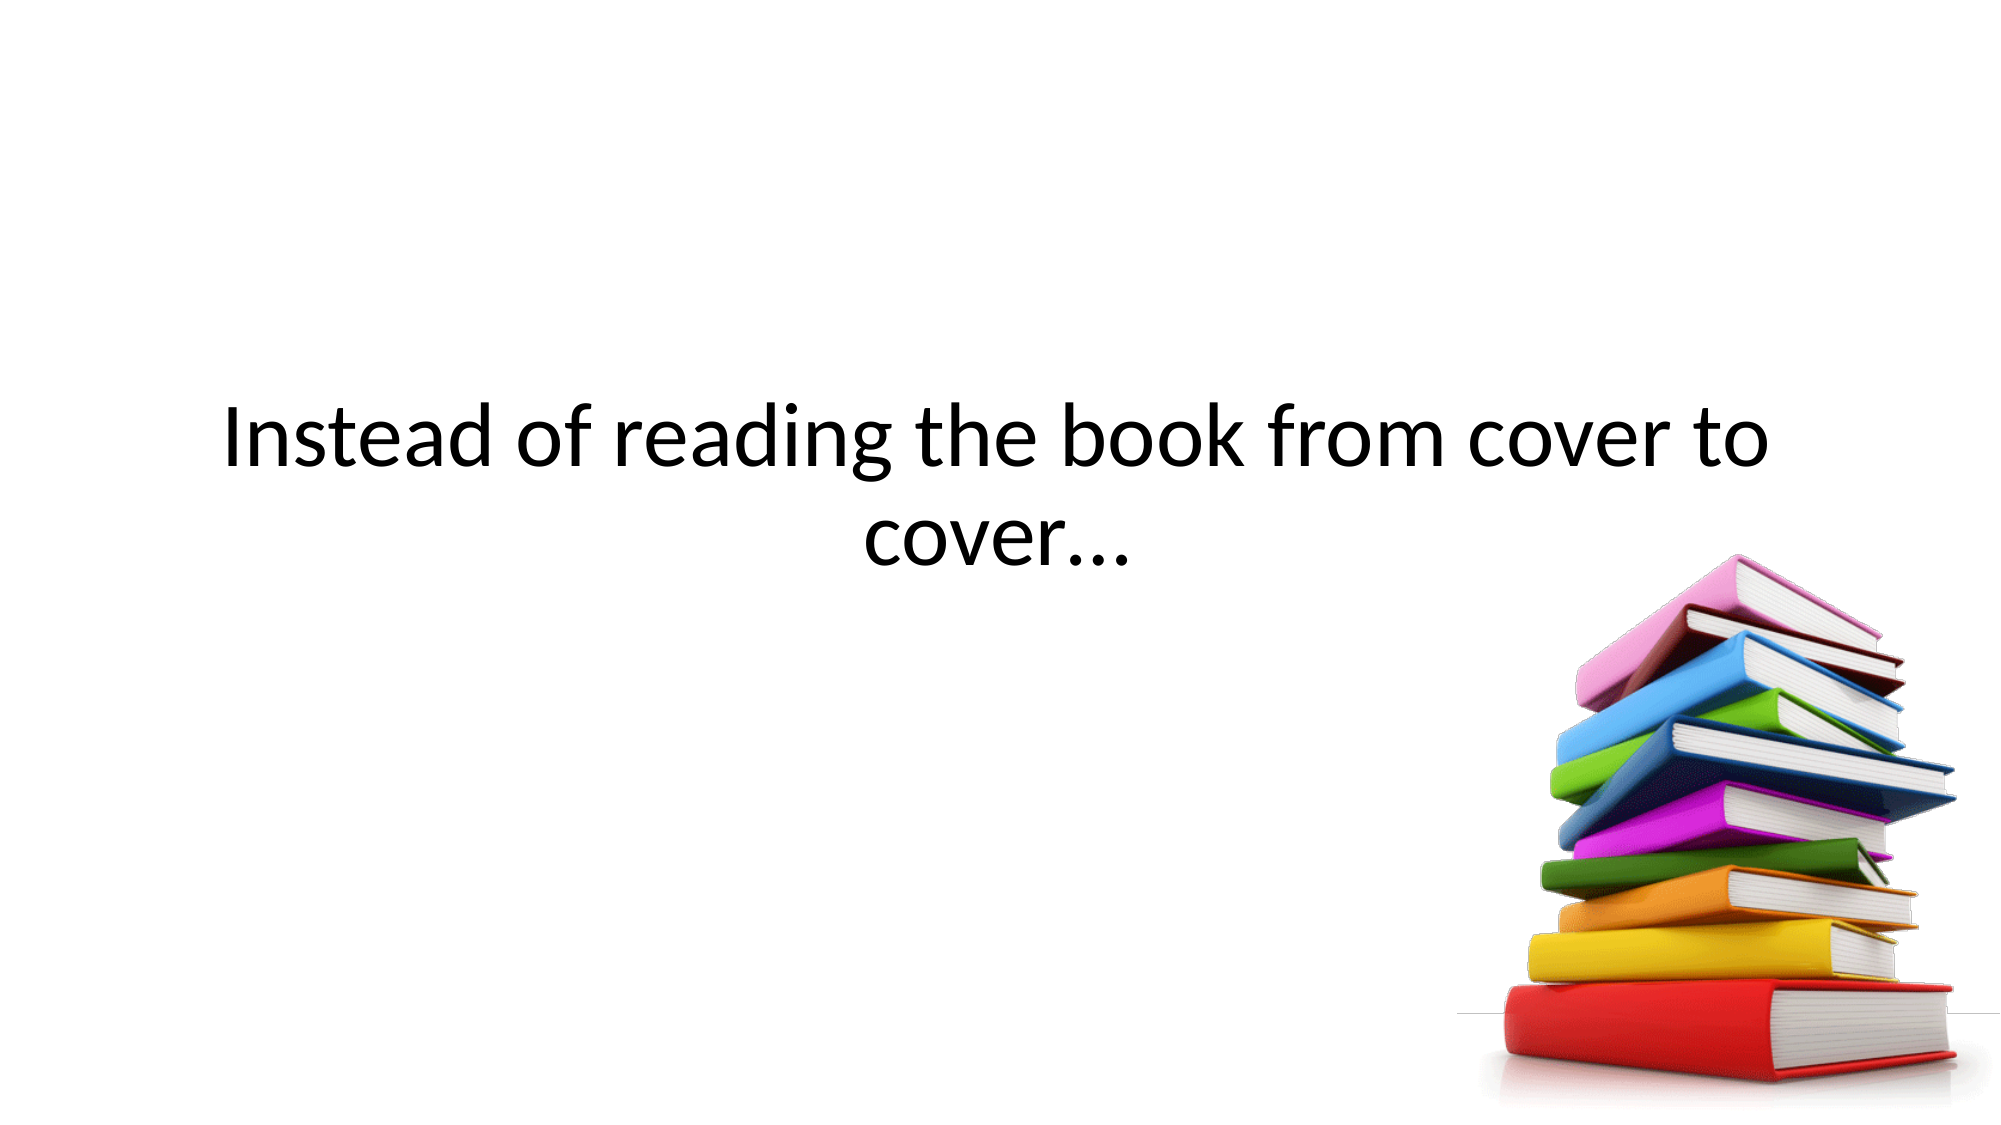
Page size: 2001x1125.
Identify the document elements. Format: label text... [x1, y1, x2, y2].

picture [1456, 553, 2000, 1125]
list Instead of reading the book from cover to cover… [134, 380, 1860, 882]
